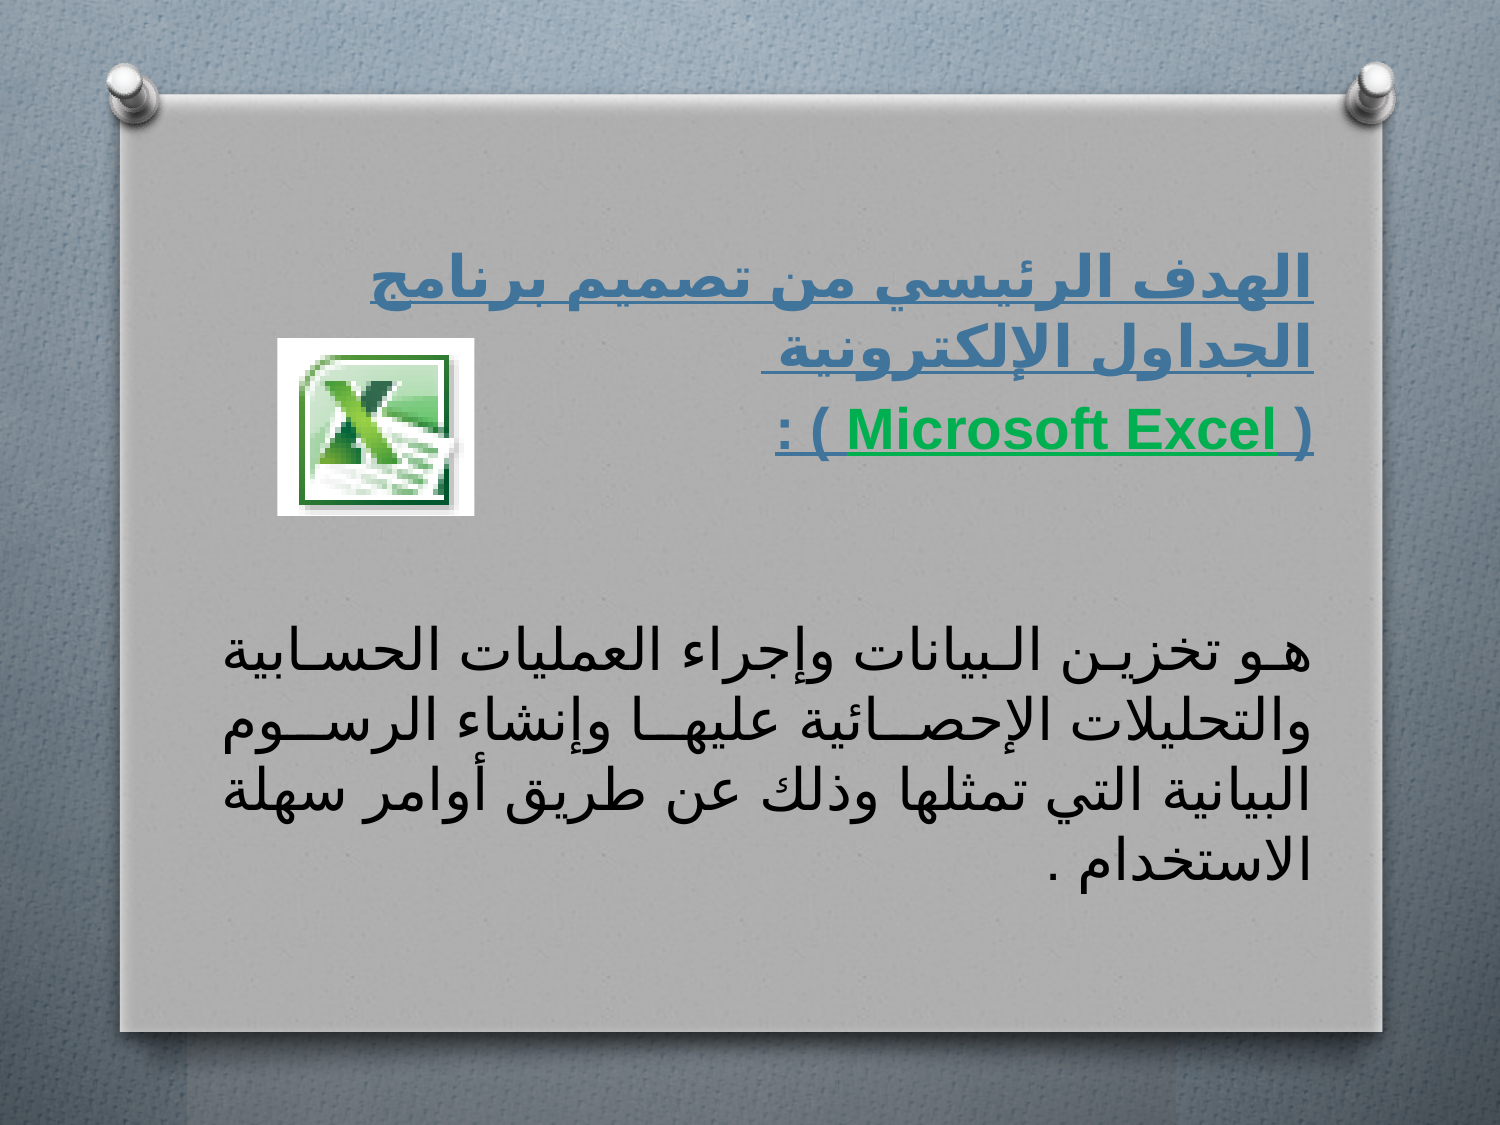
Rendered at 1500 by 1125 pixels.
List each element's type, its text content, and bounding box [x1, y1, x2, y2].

picture [75, 29, 198, 153]
picture [1317, 35, 1439, 156]
picture [277, 337, 475, 516]
list الهدف الرئيسي من تصميم برنامج الجداول الإلكترونية ( Microsoft Excel ) : هو تخزين البيانات وإجراء العمليات الحسابية والتحليلات الإحصائية عليها وإنشاء الرسوم البيانية التي تمثلها وذلك عن طريق أوامر سهلة الاستخدام . [206, 231, 1329, 939]
